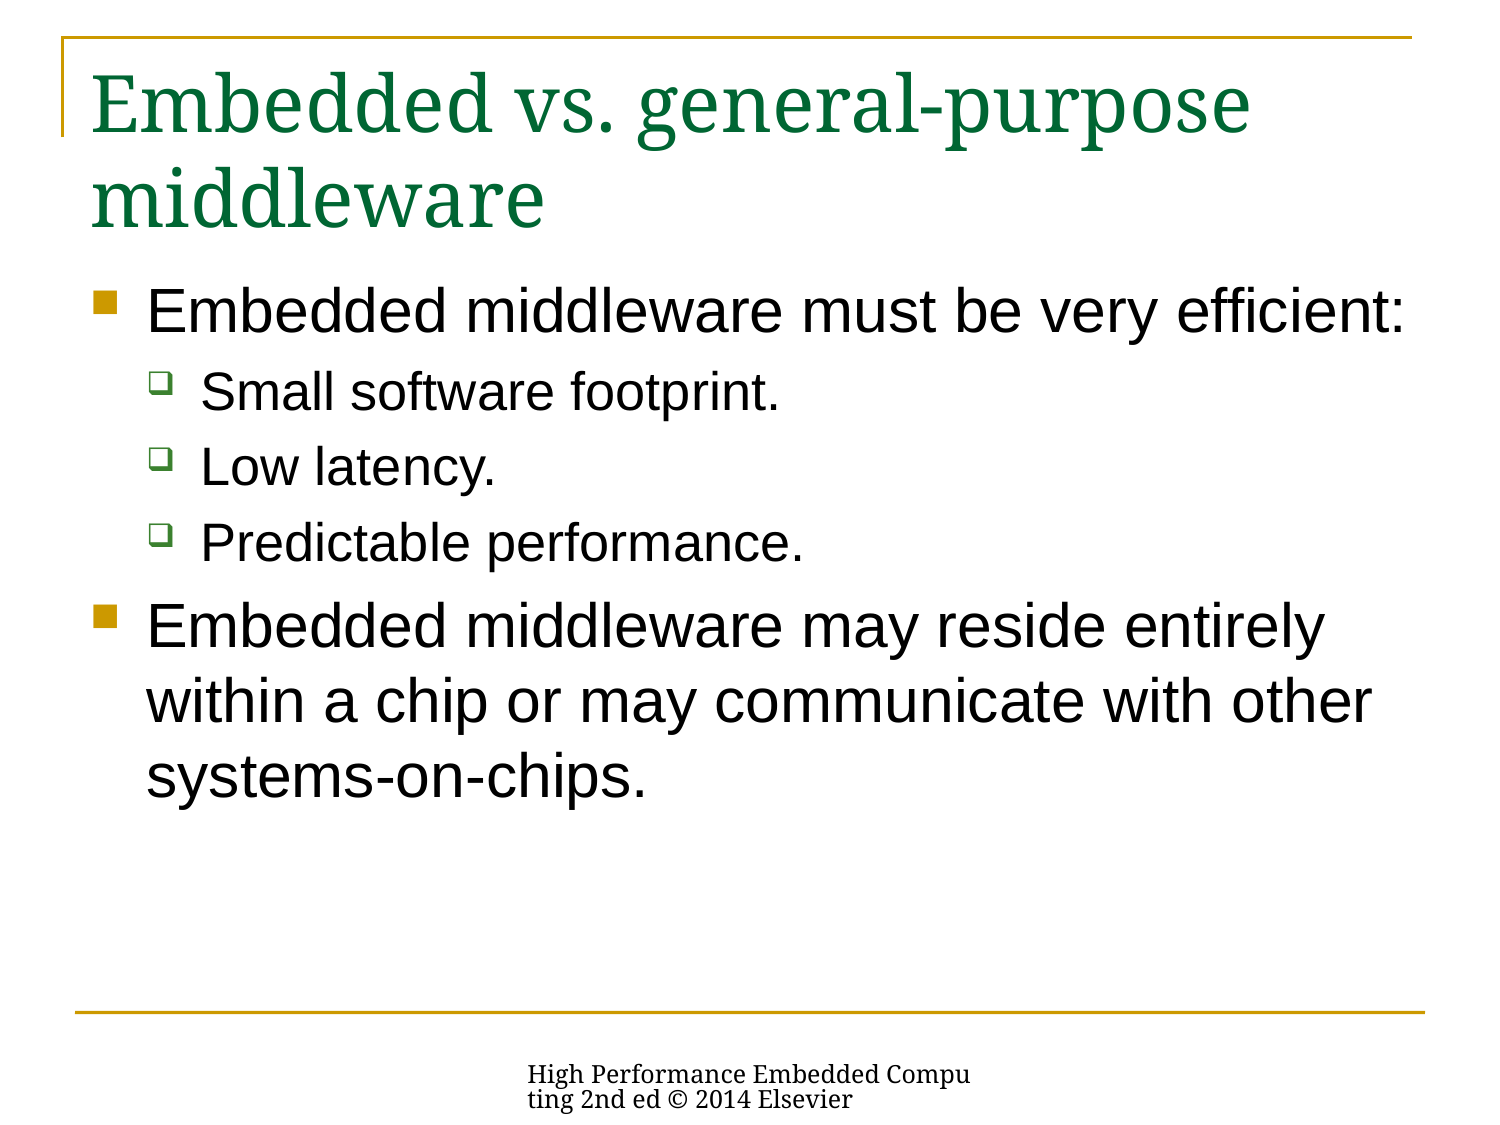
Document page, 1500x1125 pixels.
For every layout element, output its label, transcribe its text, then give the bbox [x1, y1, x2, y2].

footer High Performance Embedded Computing 2nd ed © 2014 Elsevier [512, 1025, 988, 1100]
title Embedded vs. general-purpose middleware [75, 45, 1425, 233]
list Embedded middleware must be very efficient: Small software footprint. Low latency. Predictable performance. Embedded middleware may reside entirely within a chip or may communicate with other systems-on-chips. [75, 262, 1425, 1006]
